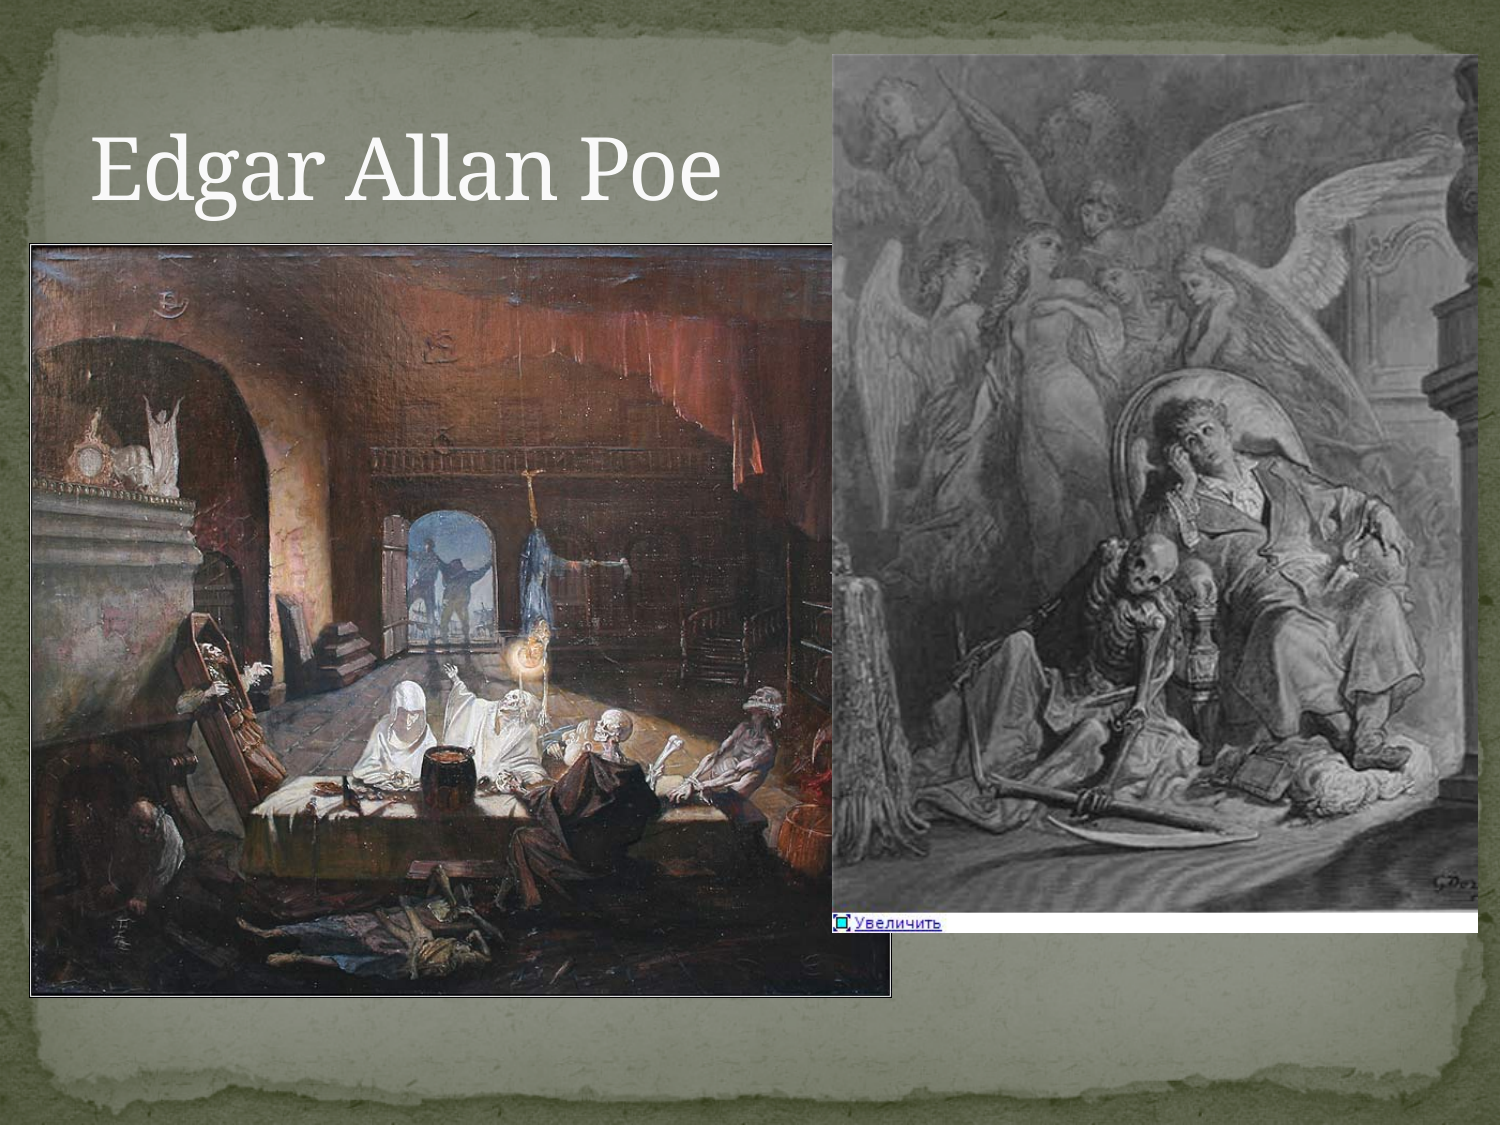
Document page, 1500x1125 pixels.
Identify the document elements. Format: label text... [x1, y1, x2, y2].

title Edgar Allan Poe [74, 24, 1425, 225]
picture [29, 54, 1478, 998]
